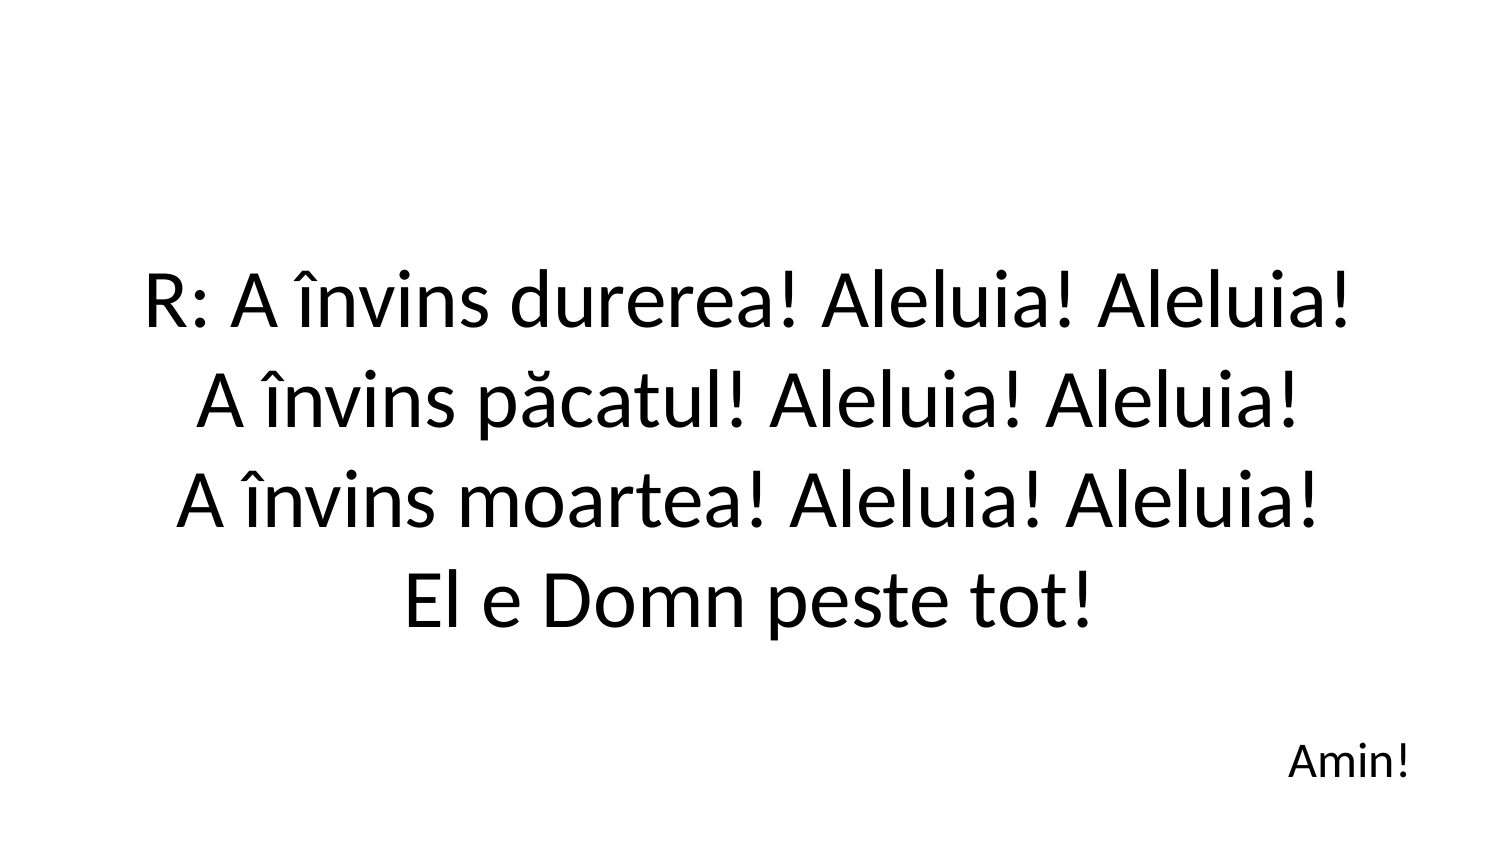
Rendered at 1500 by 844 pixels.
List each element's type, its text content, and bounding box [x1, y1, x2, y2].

text_box R: A învins durerea! Aleluia! Aleluia! A învins păcatul! Aleluia! Aleluia! A învins moartea! Aleluia! Aleluia! El e Domn peste tot! [129, 192, 1371, 652]
text_box Amin! [1273, 674, 1427, 795]
